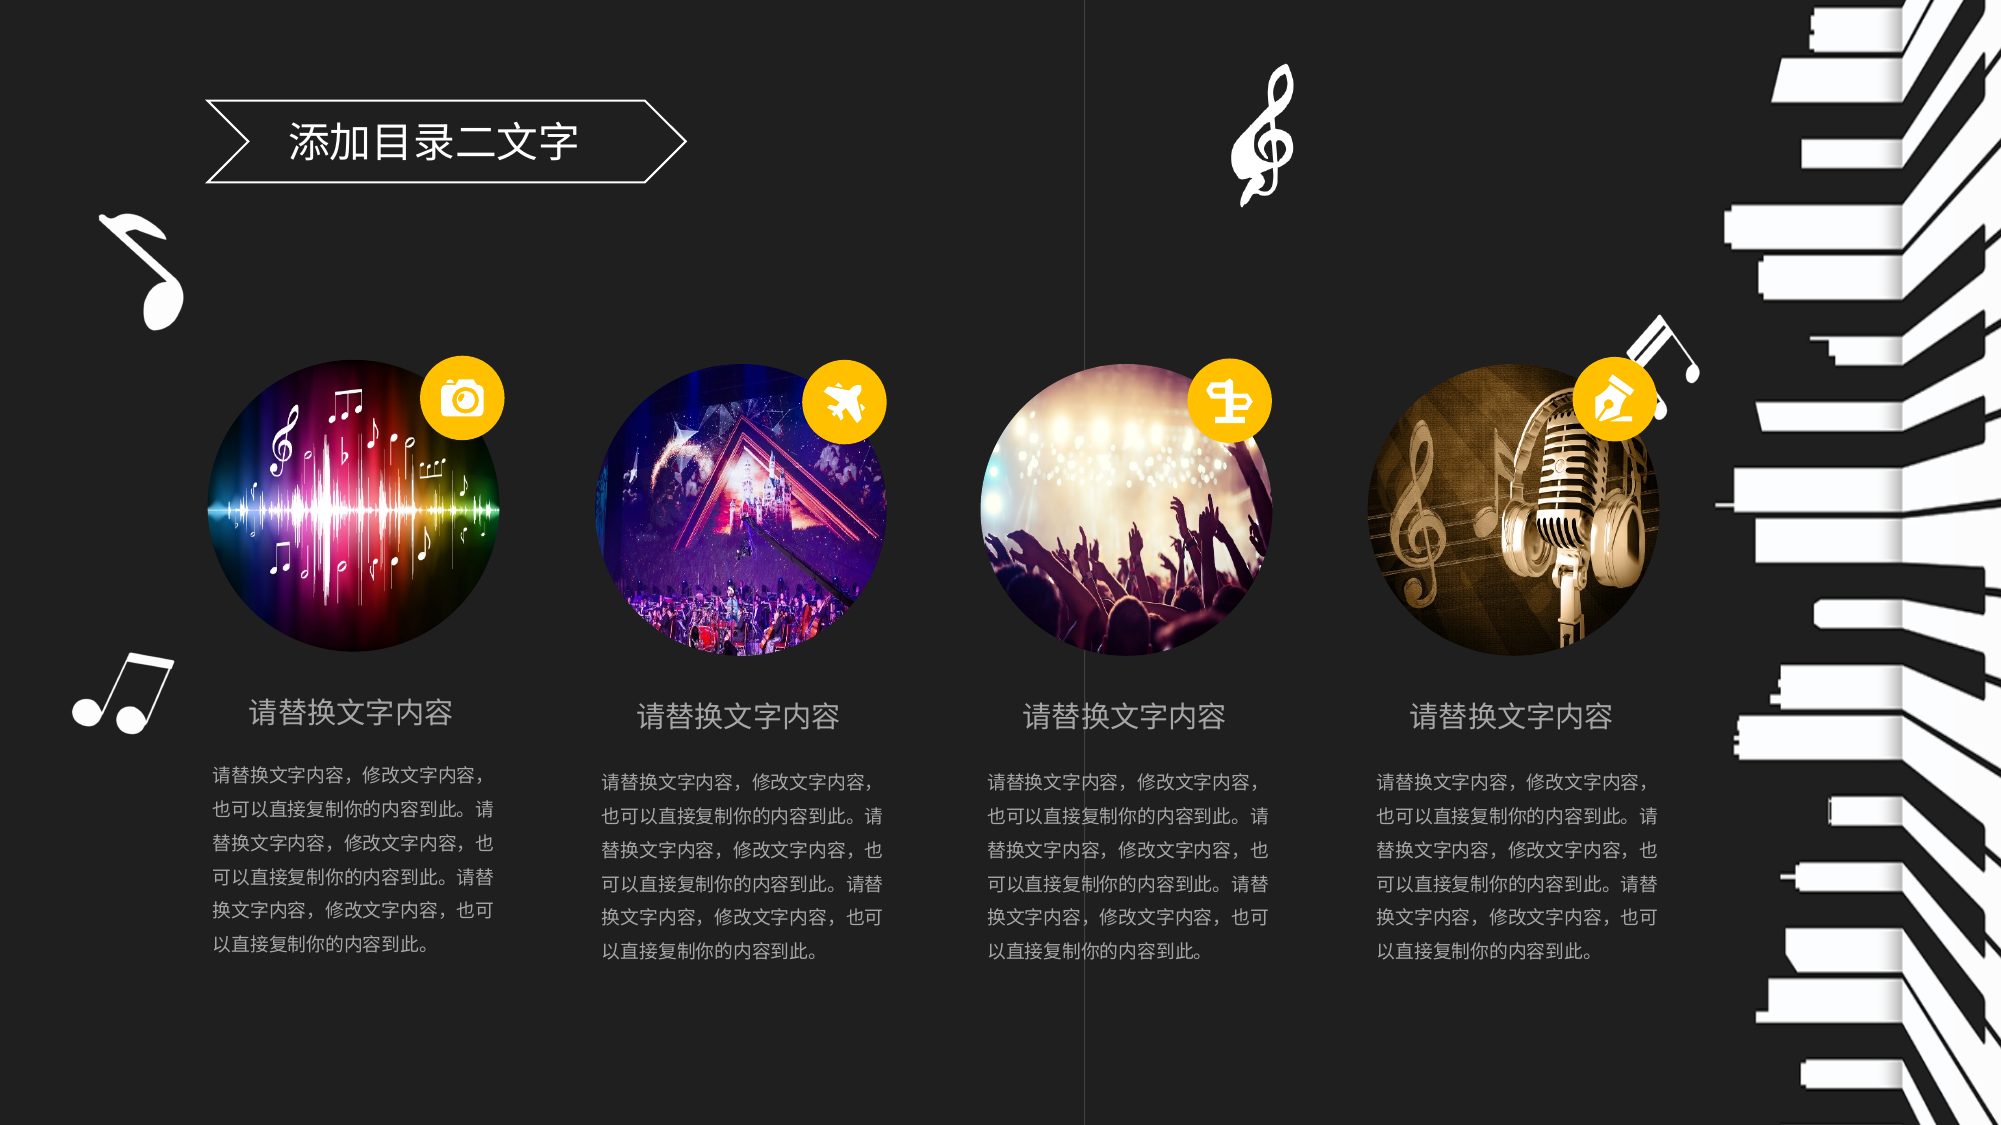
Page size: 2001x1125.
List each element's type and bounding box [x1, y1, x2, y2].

text_box [206, 358, 501, 653]
text_box [1376, 698, 1660, 965]
text_box [601, 698, 887, 965]
text_box [207, 100, 686, 183]
text_box [802, 359, 887, 445]
text_box [212, 694, 495, 958]
picture [0, 0, 2001, 1125]
text_box [1572, 356, 1658, 442]
text_box [420, 355, 505, 441]
text_box [987, 698, 1273, 965]
text_box [1187, 358, 1272, 444]
text_box [593, 362, 888, 657]
